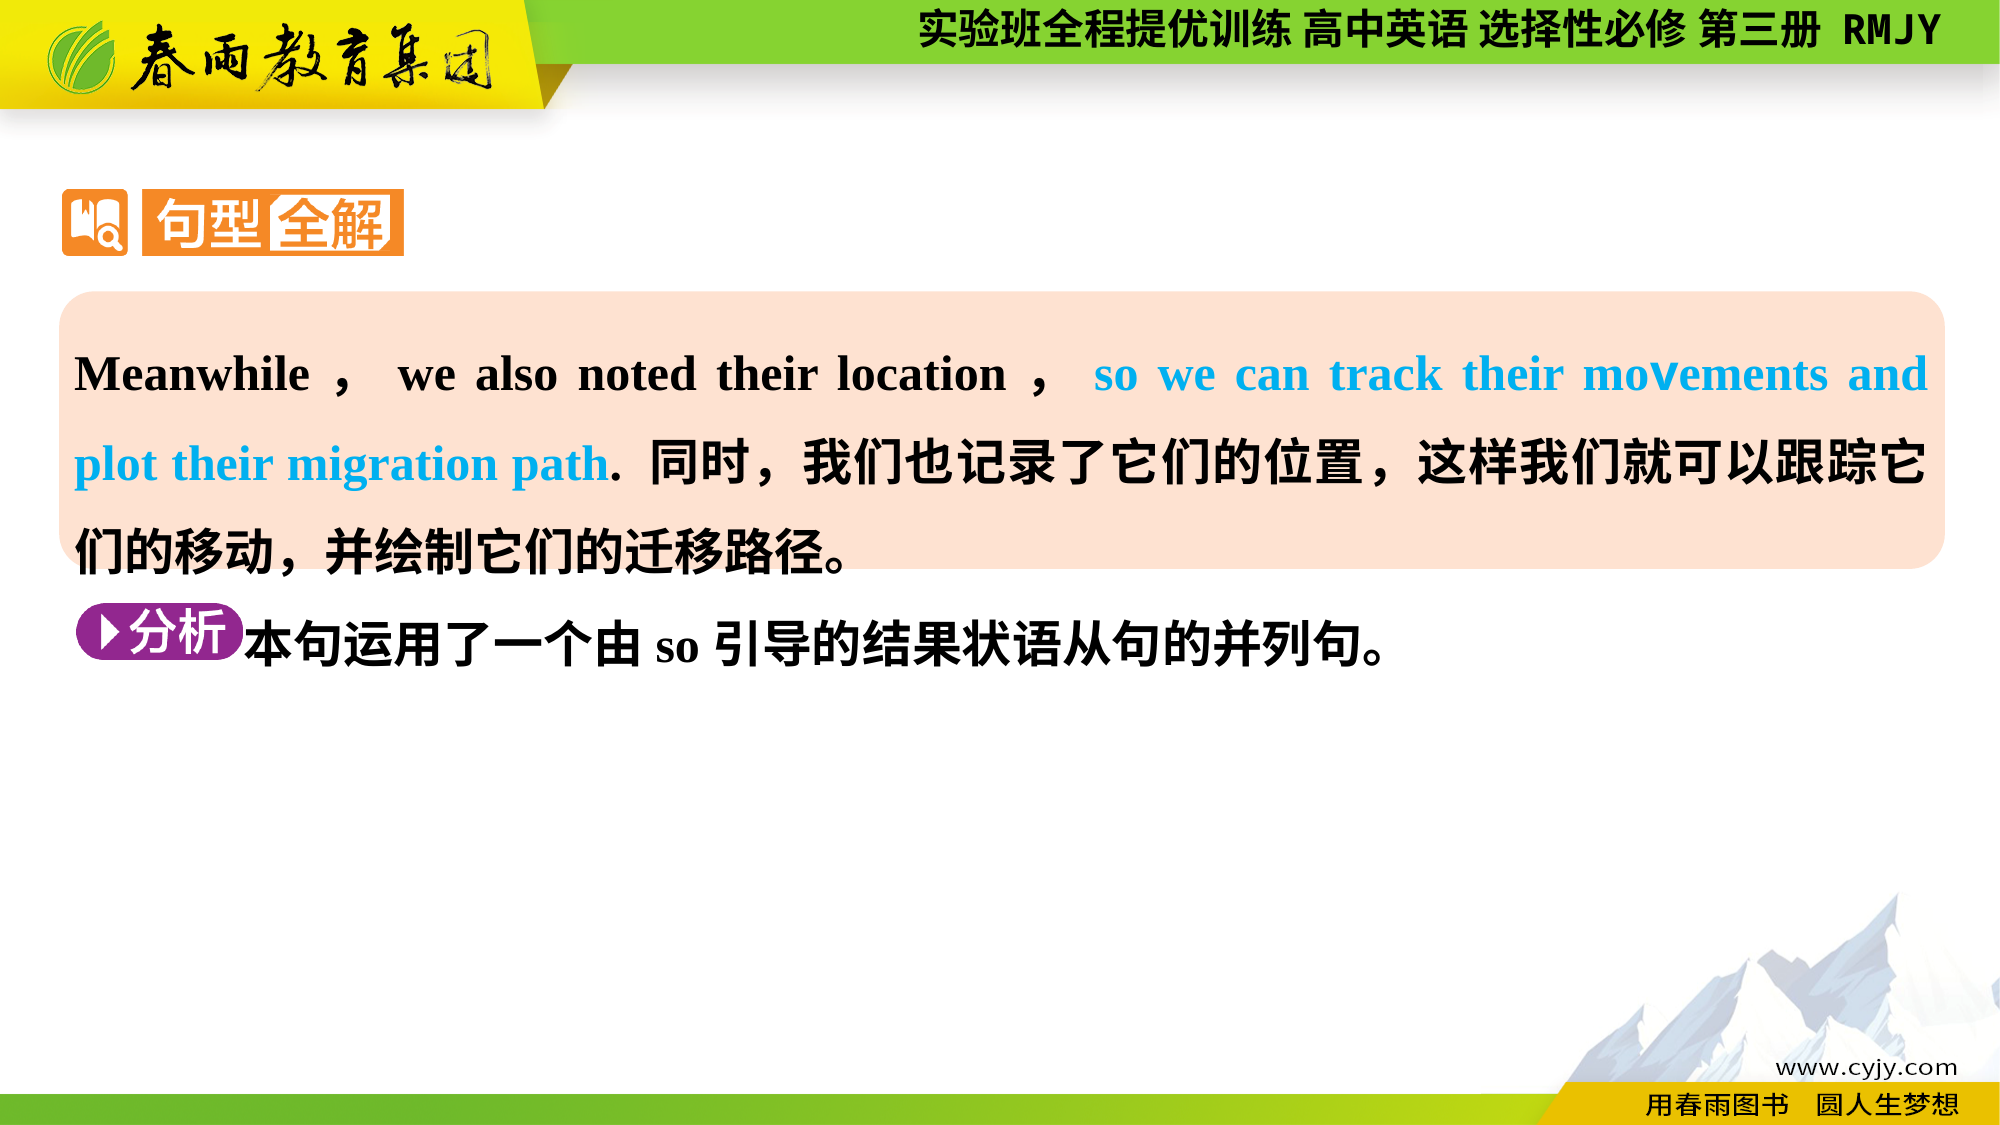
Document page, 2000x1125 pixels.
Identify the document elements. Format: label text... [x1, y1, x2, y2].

list Meanwhile，we also noted their location，so we can track their movements and plot their migration path. 同时，我们也记录了它们的位置，这样我们就可以跟踪它们的移动，并绘制它们的迁移路径。 [59, 302, 1944, 574]
text_box 本句运用了一个由so引导的结果状语从句的并列句。 [59, 574, 1944, 680]
picture [0, 0, 2000, 1125]
text_box [69, 291, 1935, 302]
